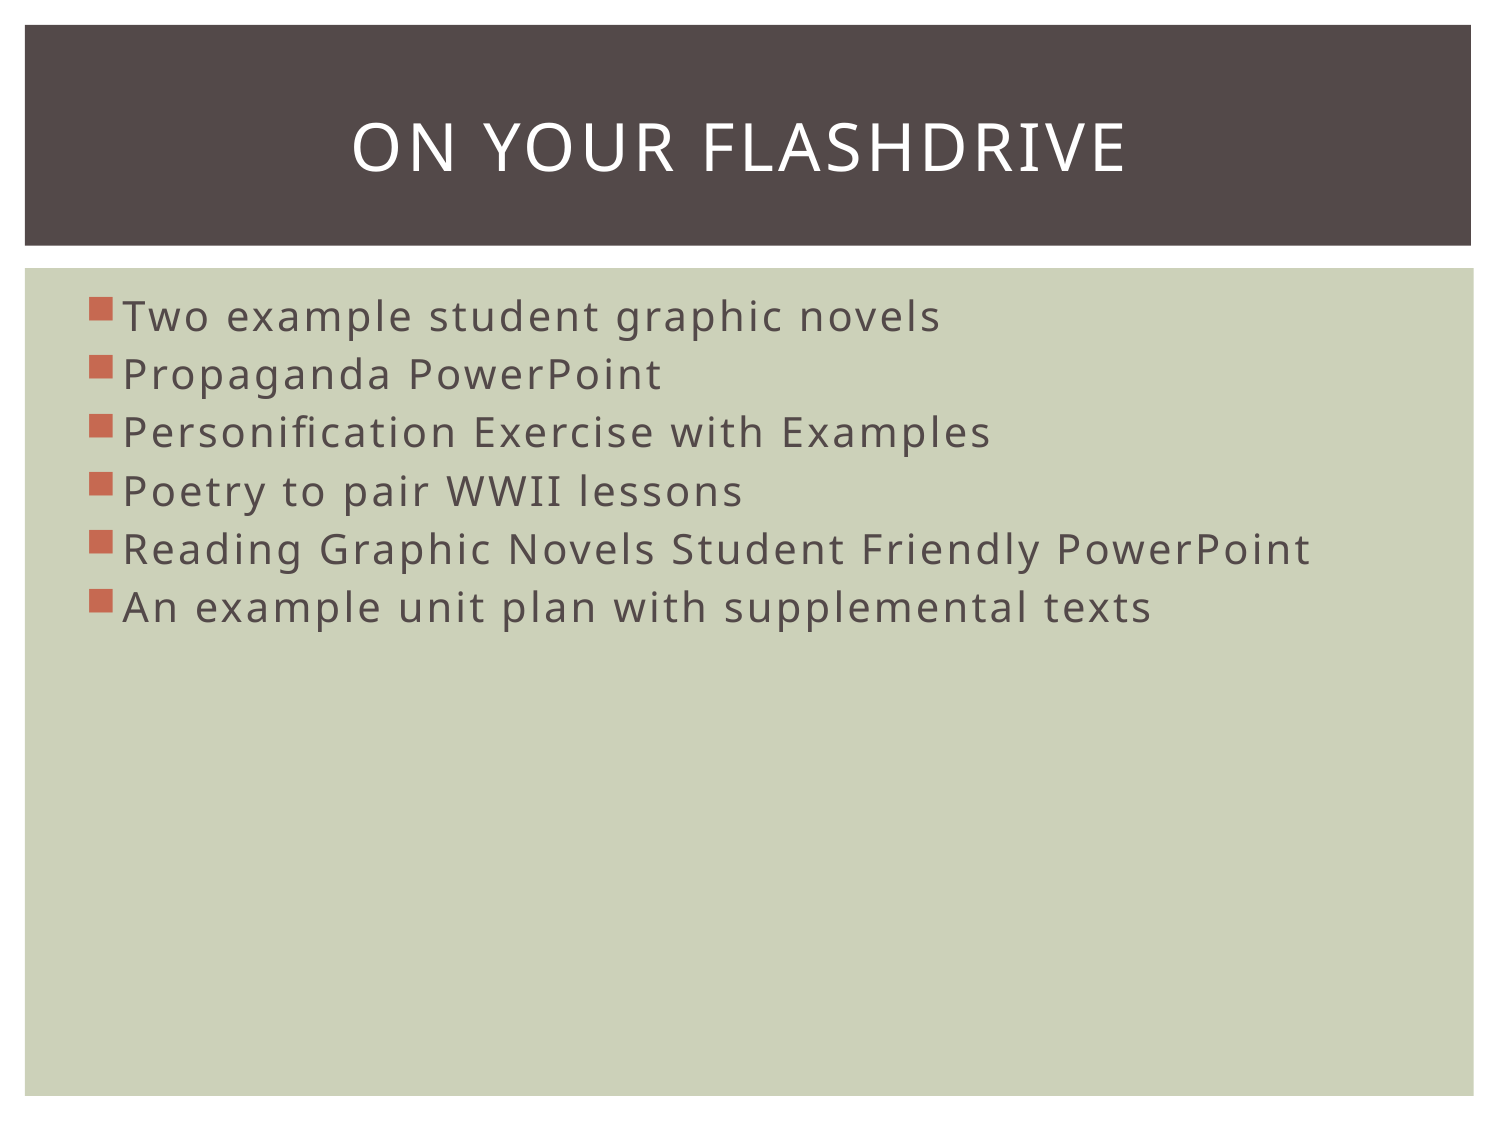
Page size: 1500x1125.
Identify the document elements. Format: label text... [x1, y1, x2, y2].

title On Your Flashdrive [62, 58, 1438, 232]
list Two example student graphic novels Propaganda PowerPoint Personification Exercise with Examples Poetry to pair WWII lessons Reading Graphic Novels Student Friendly PowerPoint An example unit plan with supplemental texts [62, 281, 1442, 1005]
